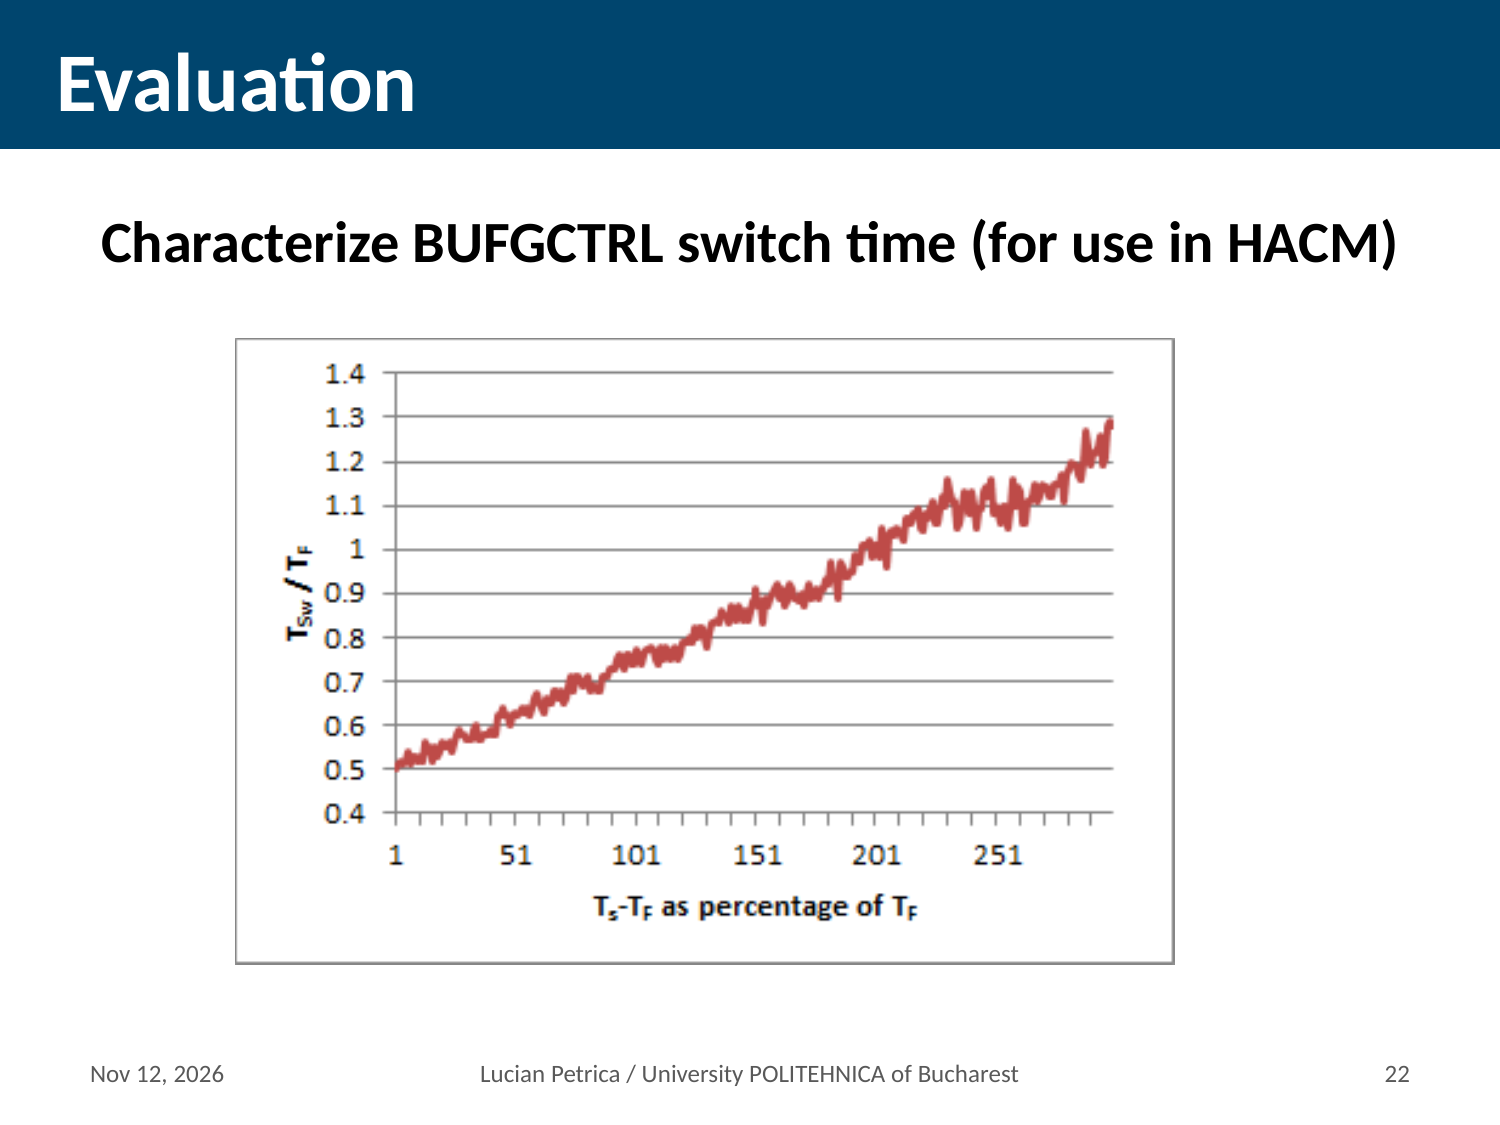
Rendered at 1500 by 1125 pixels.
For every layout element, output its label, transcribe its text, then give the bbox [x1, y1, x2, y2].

footer Lucian Petrica / University POLITEHNICA of Bucharest [277, 1042, 1223, 1103]
title Evaluation [41, 15, 1459, 142]
picture [235, 337, 1175, 965]
list Characterize BUFGCTRL switch time (for use in HACM) [75, 196, 1425, 291]
slide_number 11-Mar-15 [75, 1042, 254, 1103]
slide_number 21 [1246, 1042, 1425, 1103]
